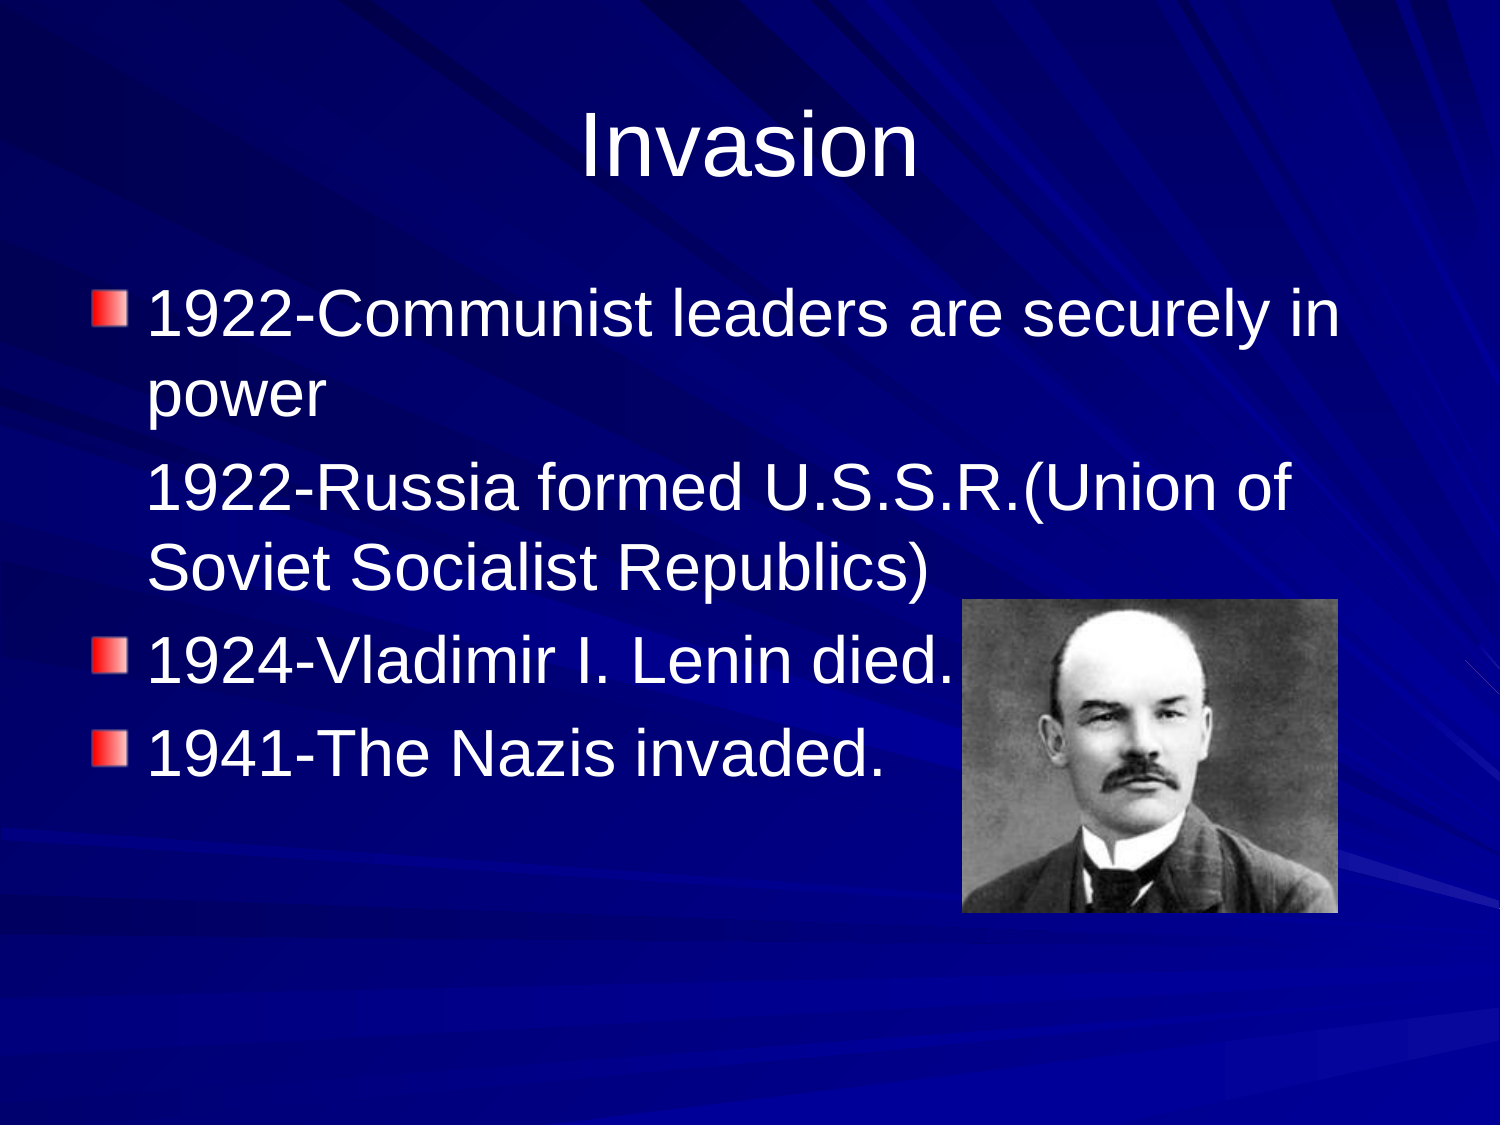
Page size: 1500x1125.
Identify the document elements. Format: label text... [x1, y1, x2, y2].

picture [90, 635, 132, 678]
picture [90, 288, 132, 331]
list 1922-Communist leaders are securely in power 1922-Russia formed U.S.S.R.(Union of Soviet Socialist Republics) 1924-Vladimir I. Lenin died. 1941-The Nazis invaded. [74, 262, 1426, 1006]
picture [962, 599, 1338, 913]
picture [90, 728, 132, 771]
title Invasion [74, 45, 1426, 234]
